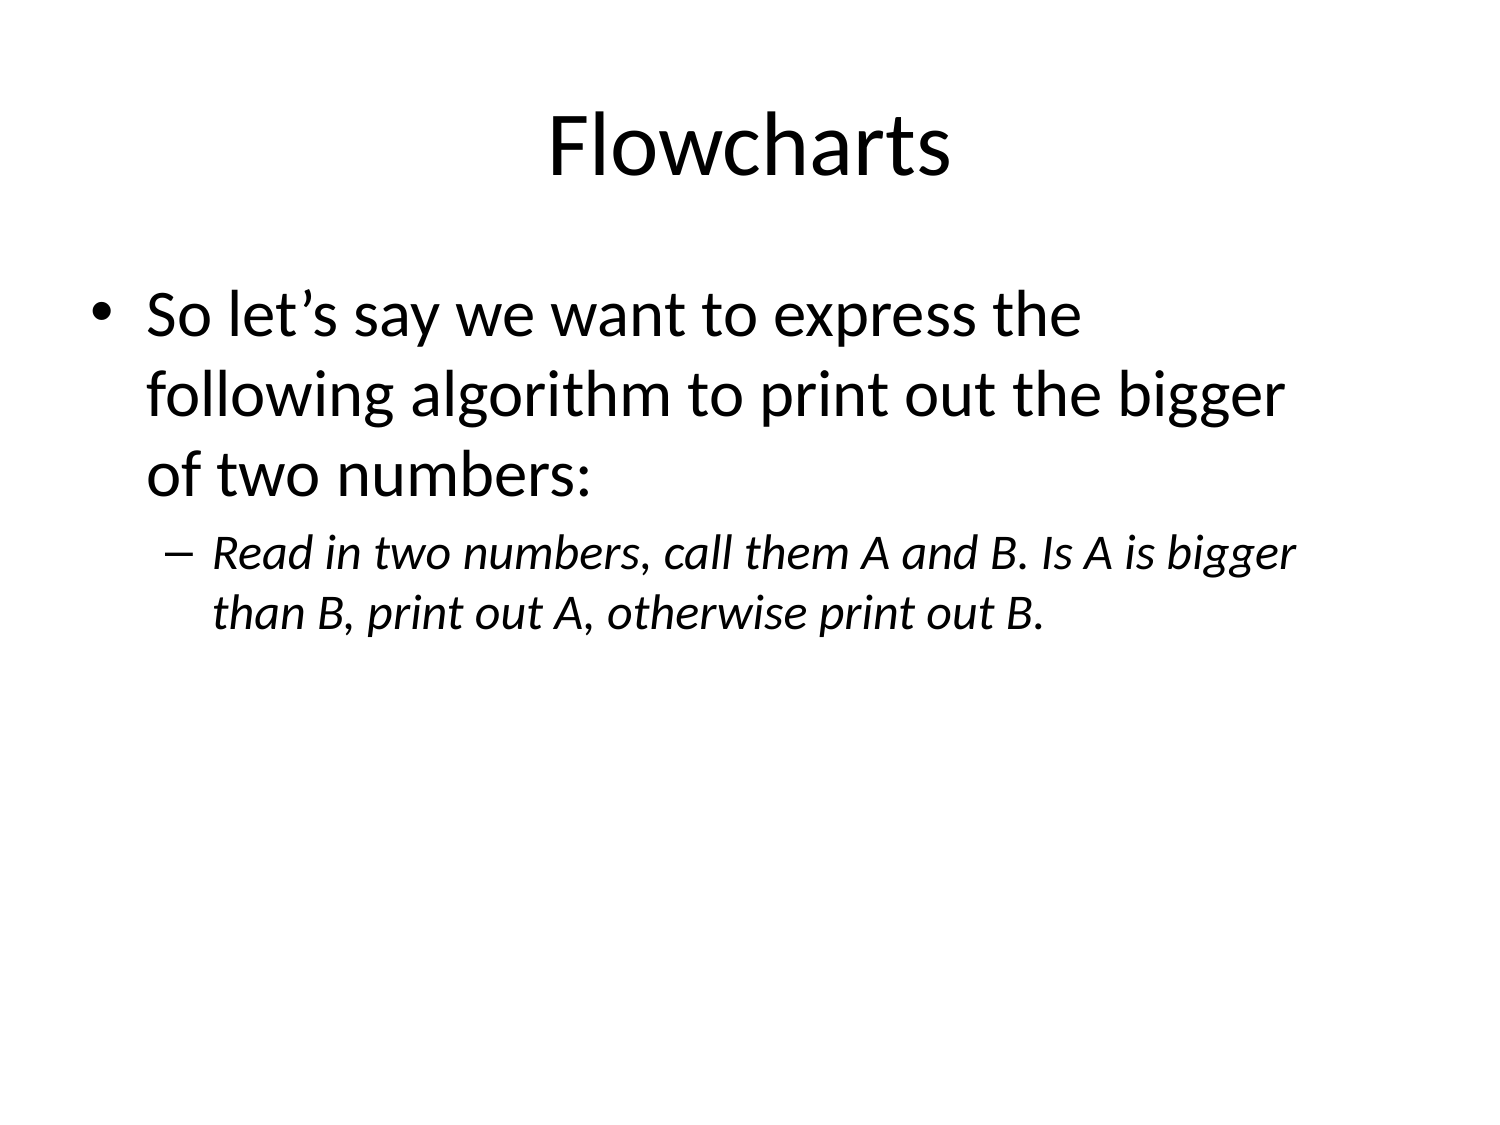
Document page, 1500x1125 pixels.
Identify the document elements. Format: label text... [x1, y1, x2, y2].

list So let’s say we want to express the following algorithm to print out the bigger of two numbers: Read in two numbers, call them A and B. Is A is bigger than B, print out A, otherwise print out B. [75, 262, 1317, 1005]
title Flowcharts [75, 45, 1425, 233]
